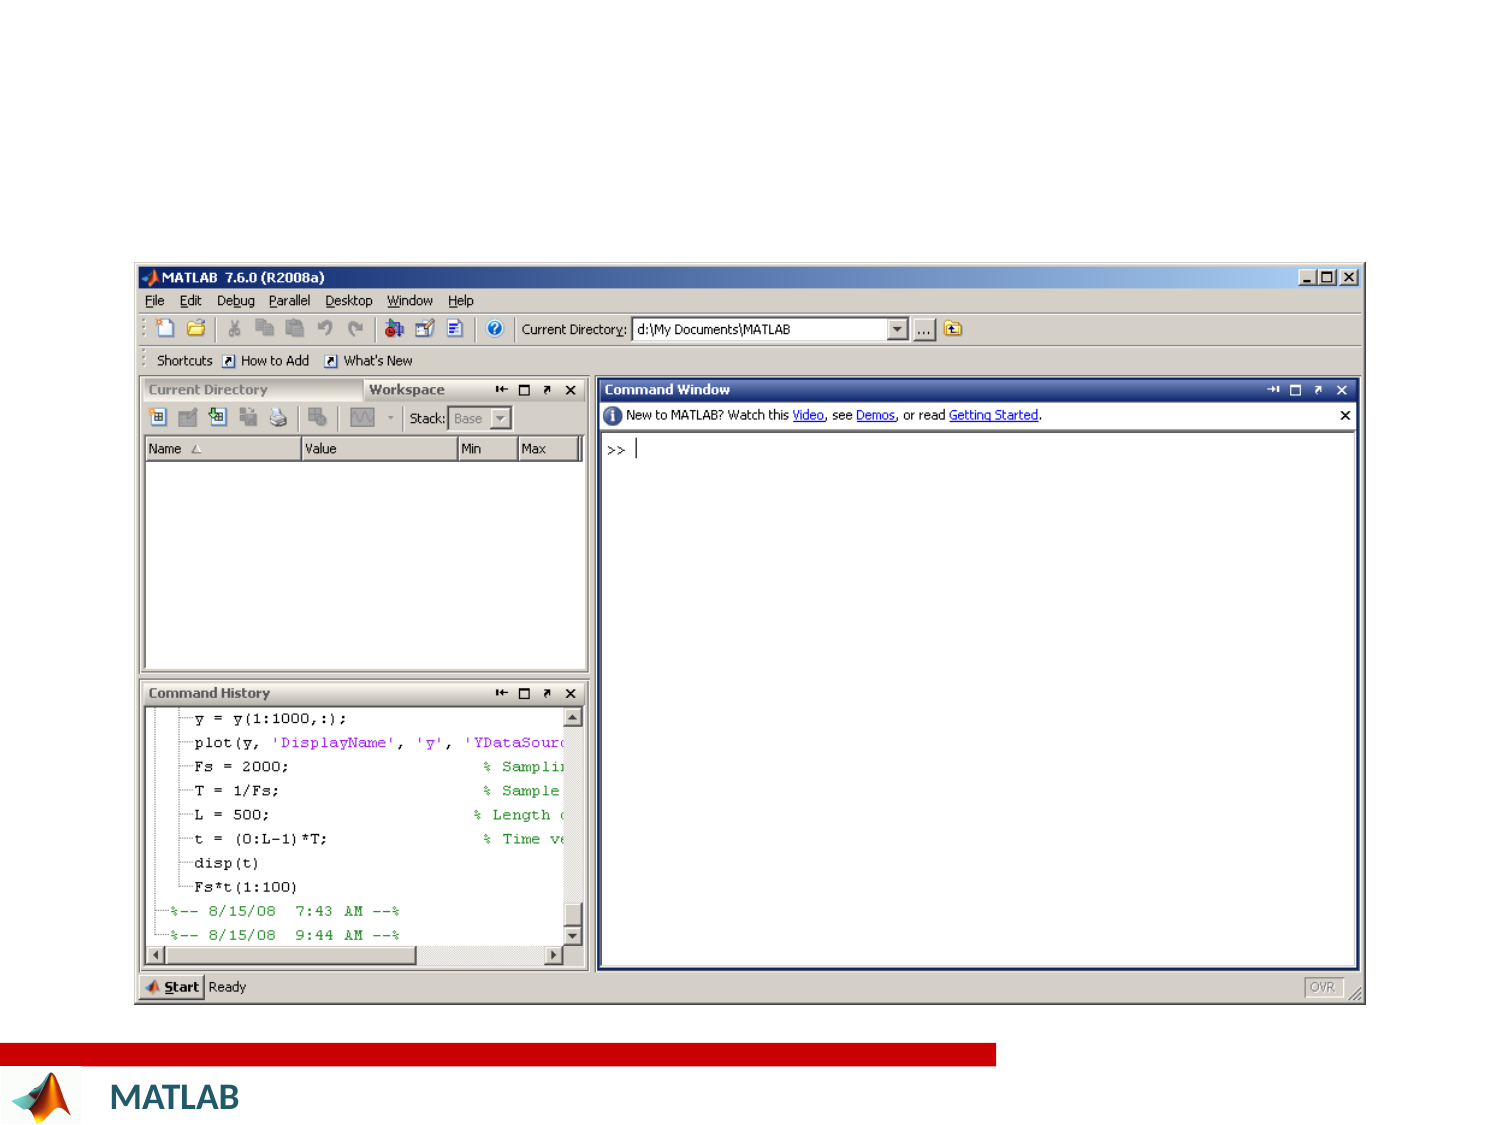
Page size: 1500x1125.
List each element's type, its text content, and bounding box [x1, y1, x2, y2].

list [133, 262, 1367, 1006]
picture [0, 1066, 83, 1125]
text_box MATLAB [94, 1064, 255, 1125]
footer [0, 1042, 997, 1067]
